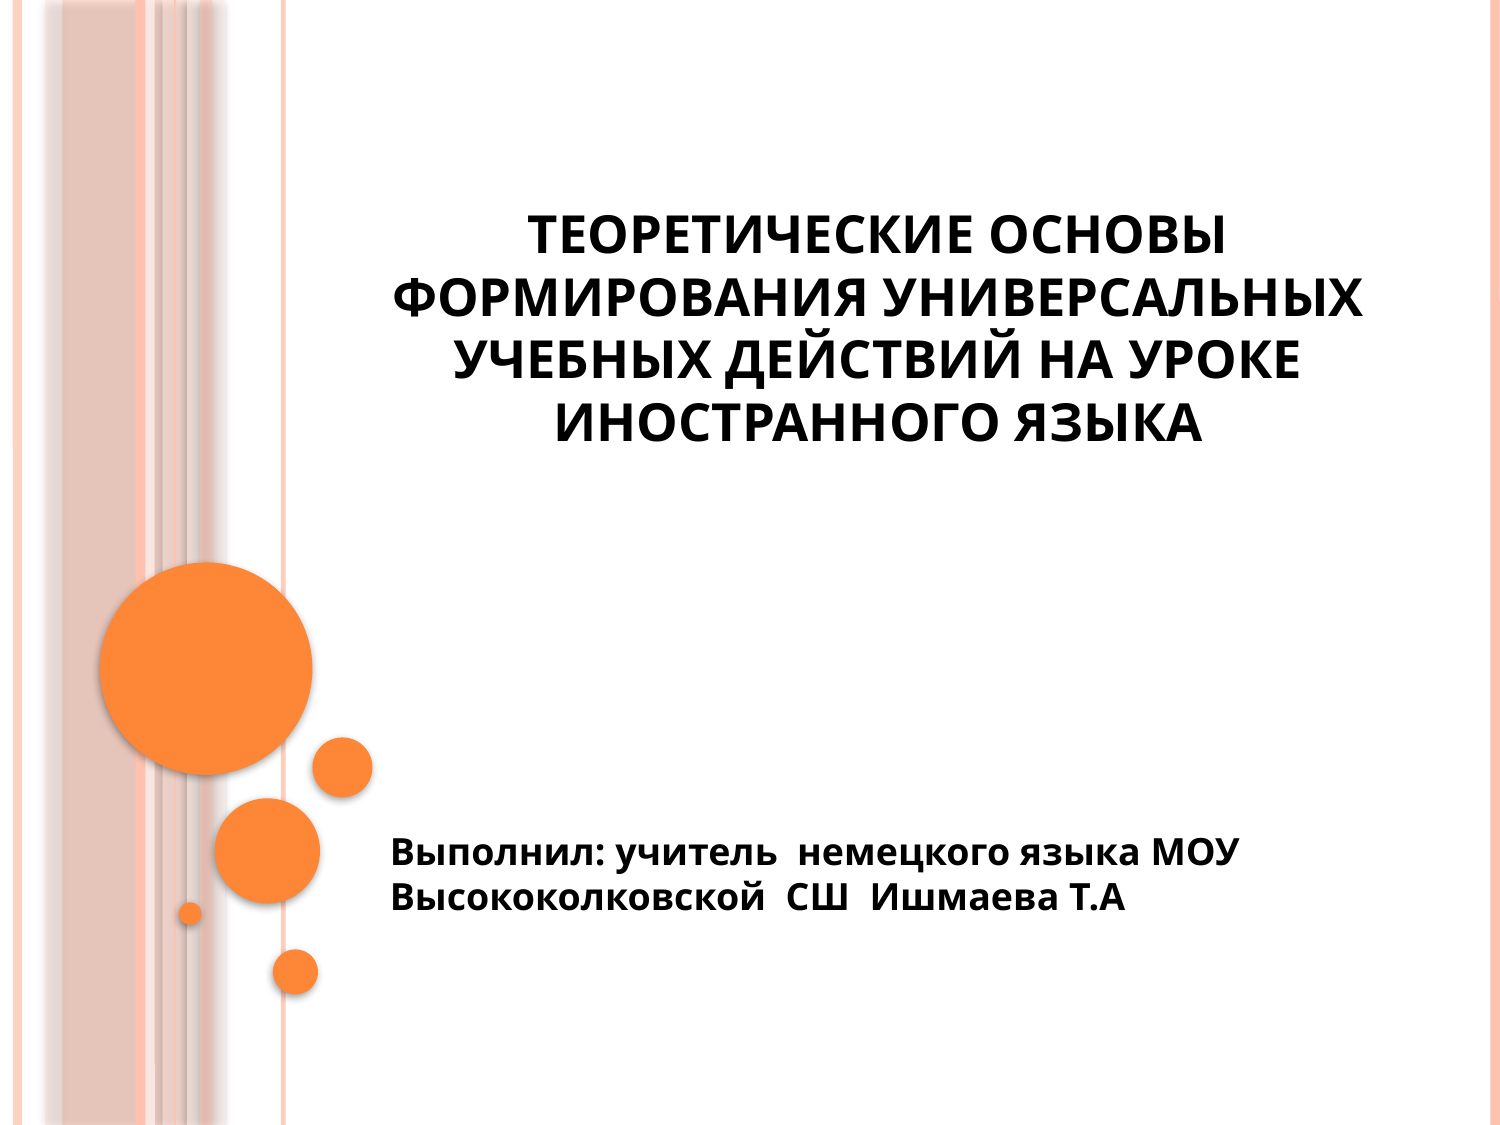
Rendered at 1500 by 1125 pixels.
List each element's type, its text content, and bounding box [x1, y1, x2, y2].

title Теоретические основы формирования универсальных учебных действий на уроке иностранного языка [371, 149, 1385, 460]
subtitle Выполнил: учитель немецкого языка МОУ Высококолковской СШ Ишмаева Т.А [375, 820, 1388, 1046]
